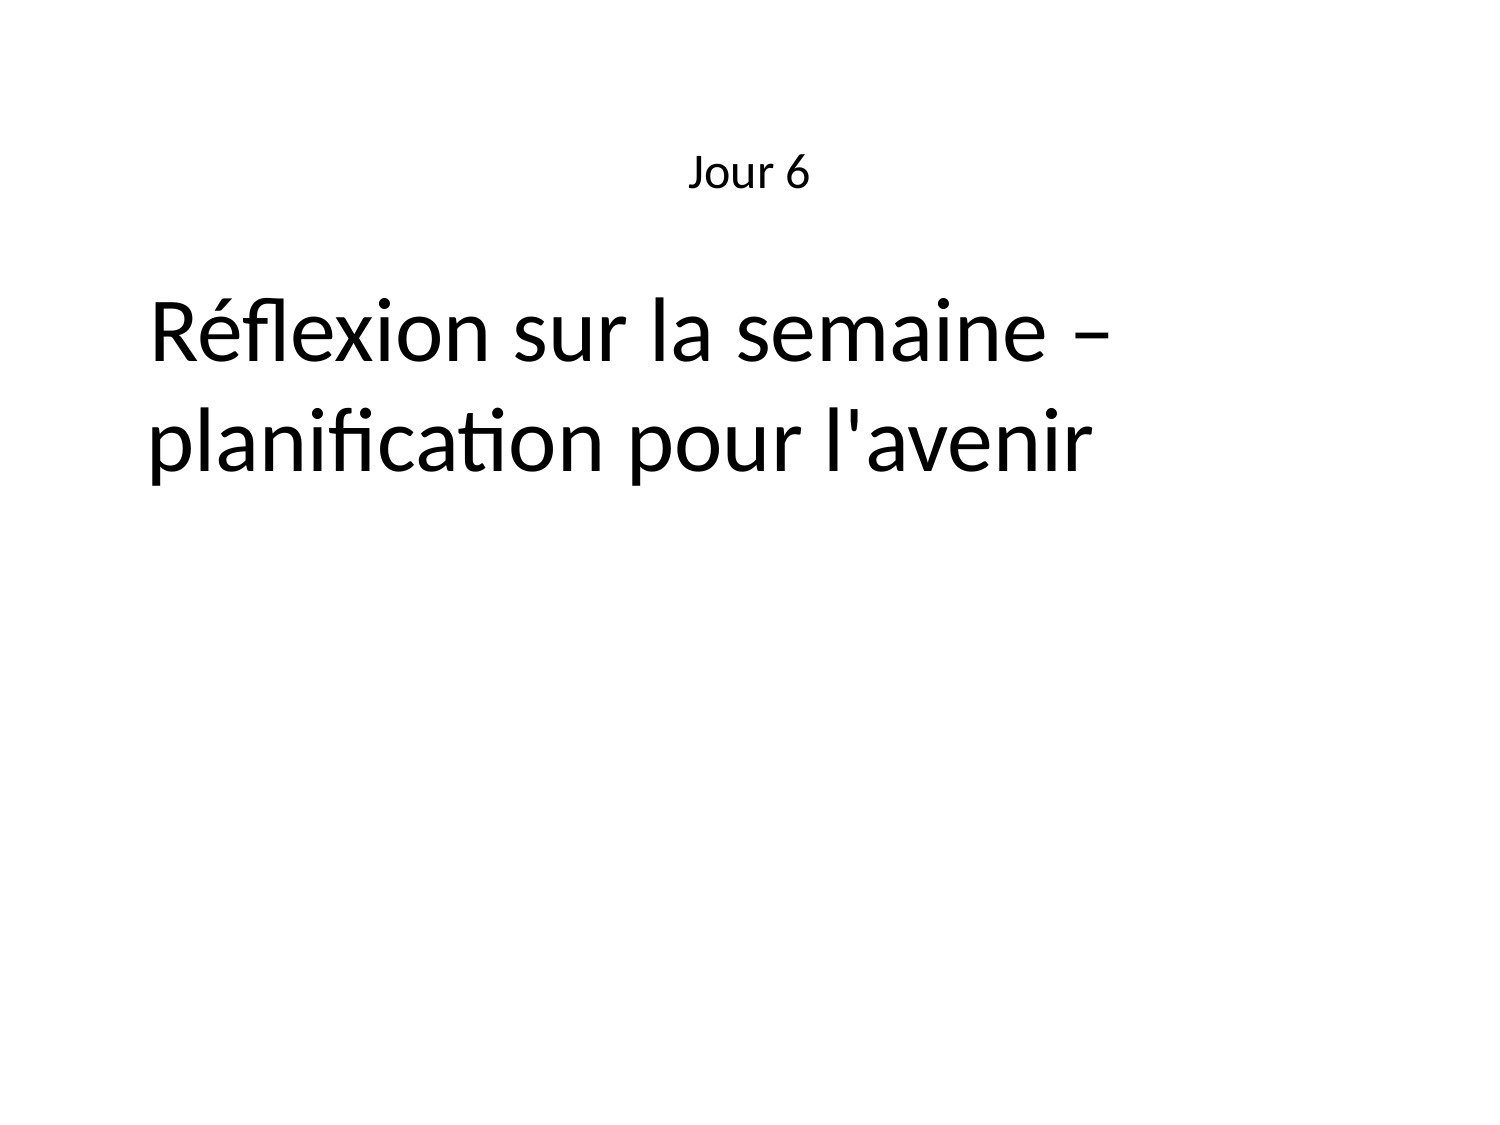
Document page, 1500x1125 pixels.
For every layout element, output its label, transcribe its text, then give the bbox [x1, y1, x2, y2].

list Réflexion sur la semaine – planification pour l'avenir [75, 262, 1425, 1005]
title Jour 6 [75, 45, 1425, 233]
